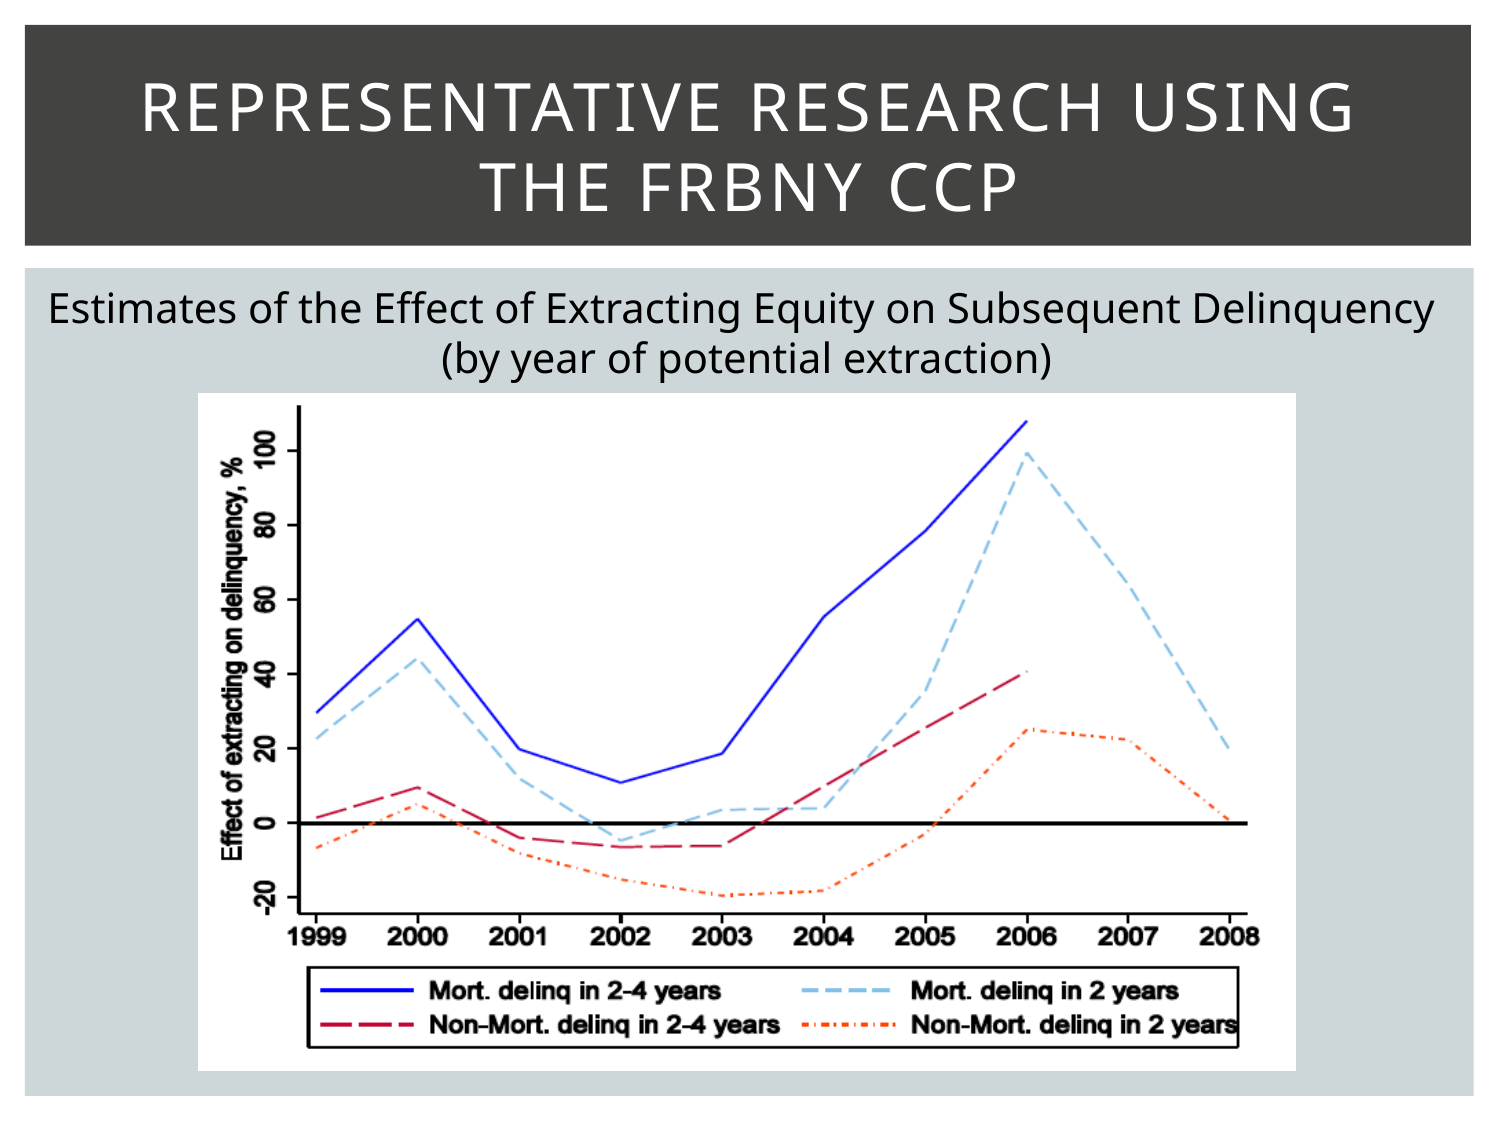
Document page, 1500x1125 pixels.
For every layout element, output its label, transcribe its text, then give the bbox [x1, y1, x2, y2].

text_box Estimates of the Effect of Extracting Equity on Subsequent Delinquency (by year of potential extraction) [32, 273, 1461, 389]
title Representative Research Using the FRBNY CCP [62, 58, 1438, 232]
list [101, 393, 1393, 1071]
